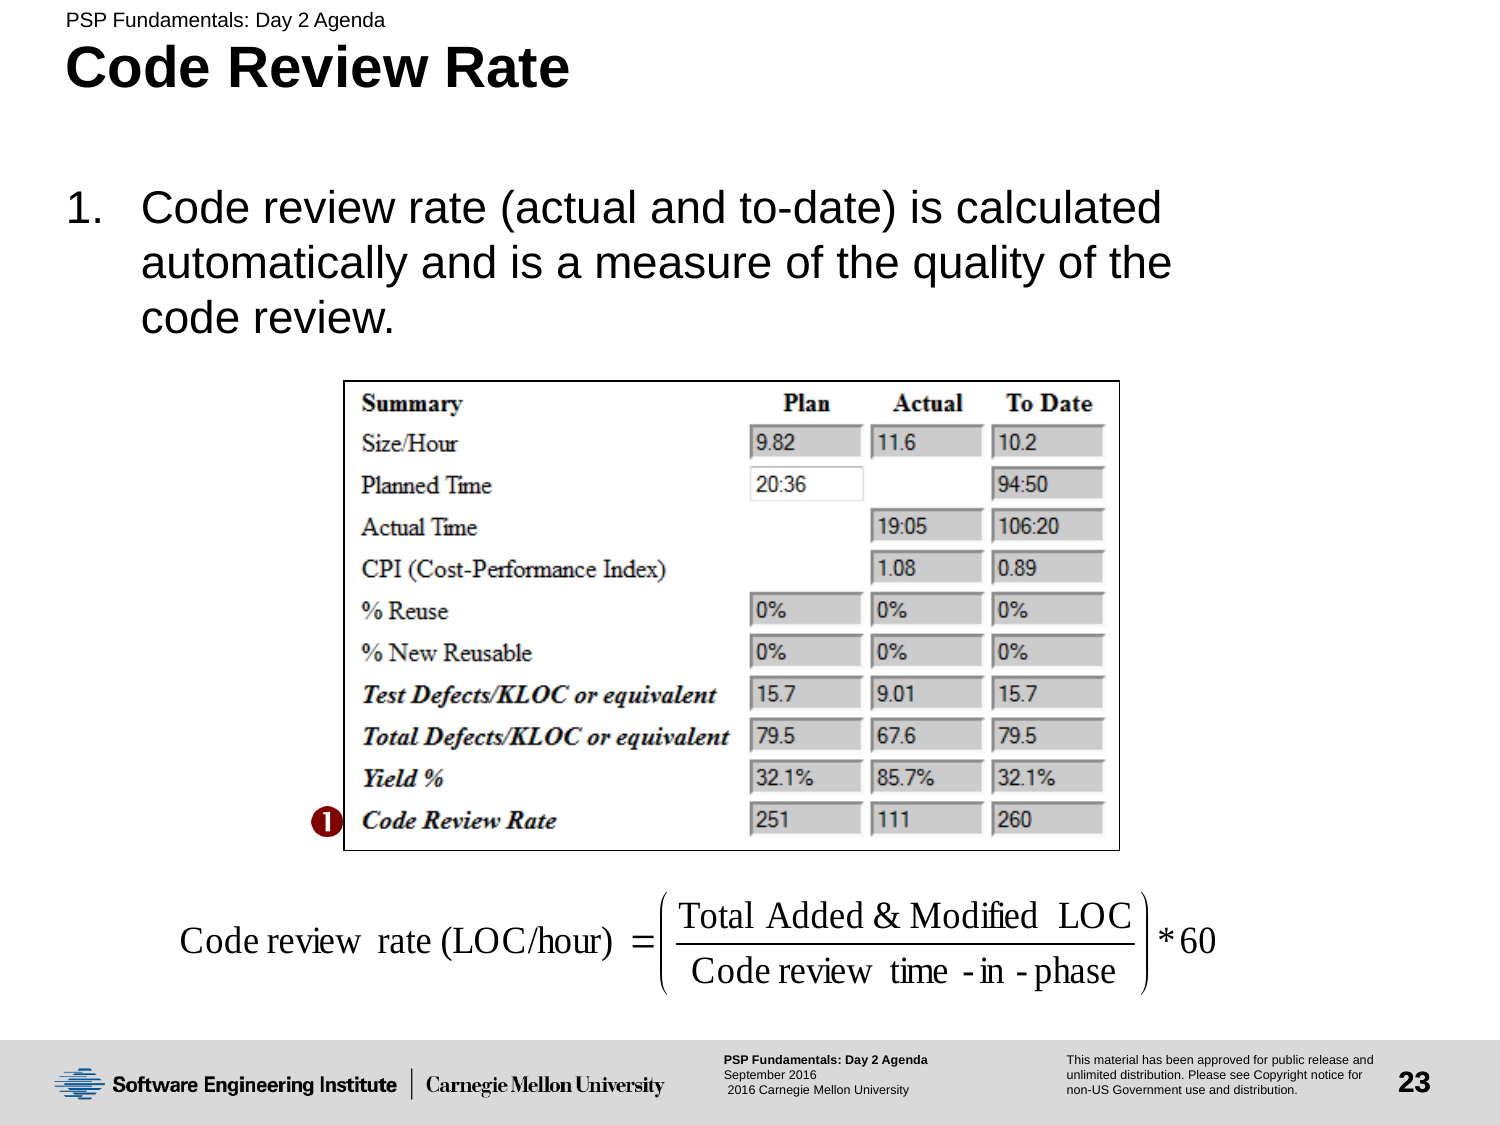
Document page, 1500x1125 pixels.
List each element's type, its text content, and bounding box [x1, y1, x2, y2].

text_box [311, 381, 1119, 850]
picture [46, 1061, 673, 1104]
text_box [174, 885, 1223, 1000]
title Code Review Rate [65, 37, 1430, 148]
list Code review rate (actual and to-date) is calculated automatically and is a measure of the quality of the code review. [65, 177, 1431, 1000]
